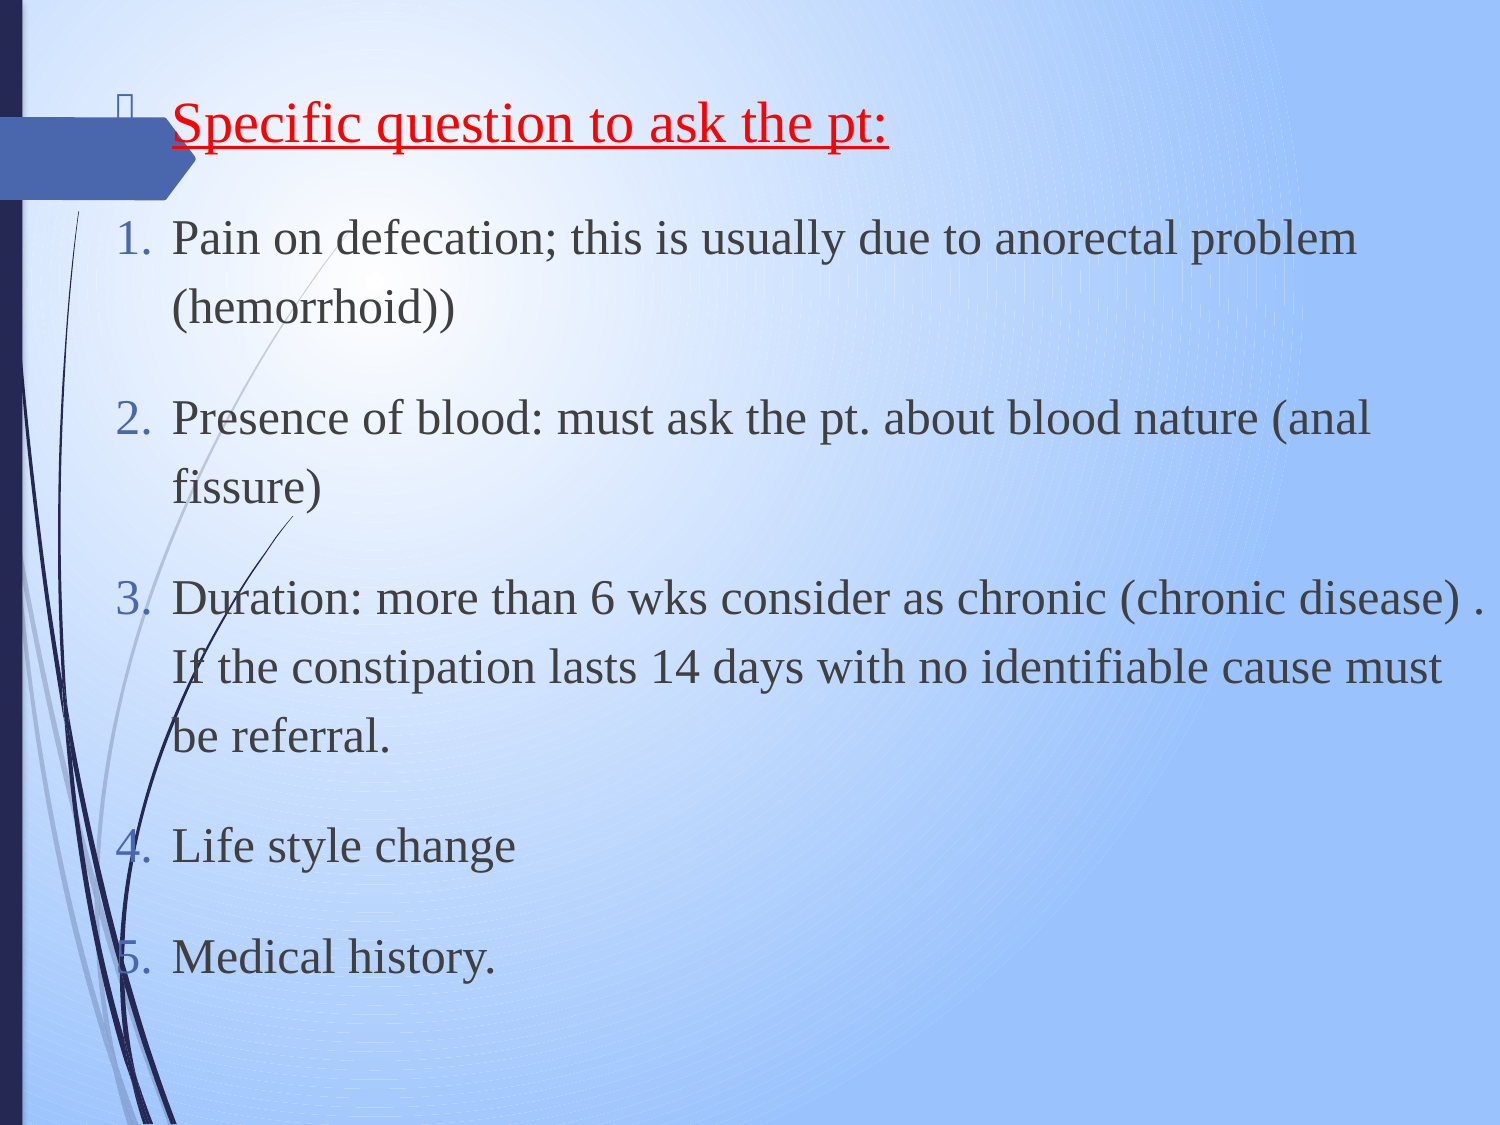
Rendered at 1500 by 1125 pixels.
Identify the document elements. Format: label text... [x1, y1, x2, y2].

list Specific question to ask the pt: Pain on defecation; this is usually due to anorectal problem (hemorrhoid)) Presence of blood: must ask the pt. about blood nature (anal fissure) Duration: more than 6 wks consider as chronic (chronic disease) . If the constipation lasts 14 days with no identifiable cause must be referral. Life style change Medical history. [100, 66, 1500, 1083]
